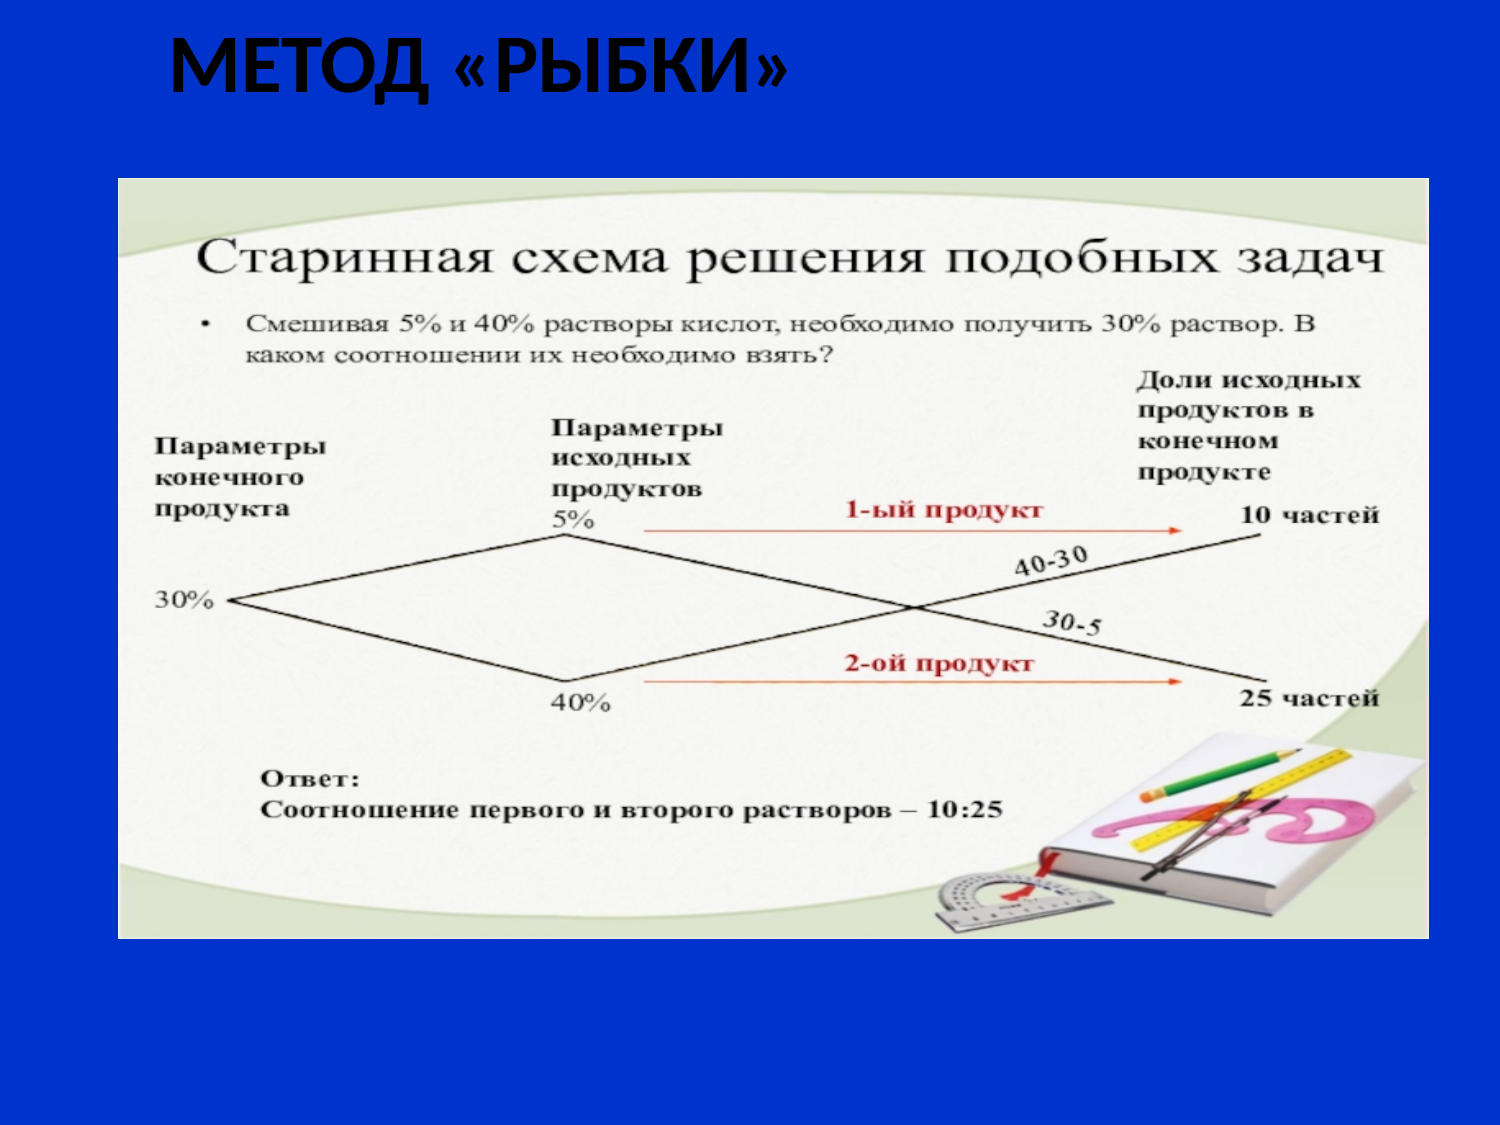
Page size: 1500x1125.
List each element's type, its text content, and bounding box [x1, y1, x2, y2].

picture [118, 178, 1429, 940]
title Метод «рыбки» [153, 1, 1429, 178]
